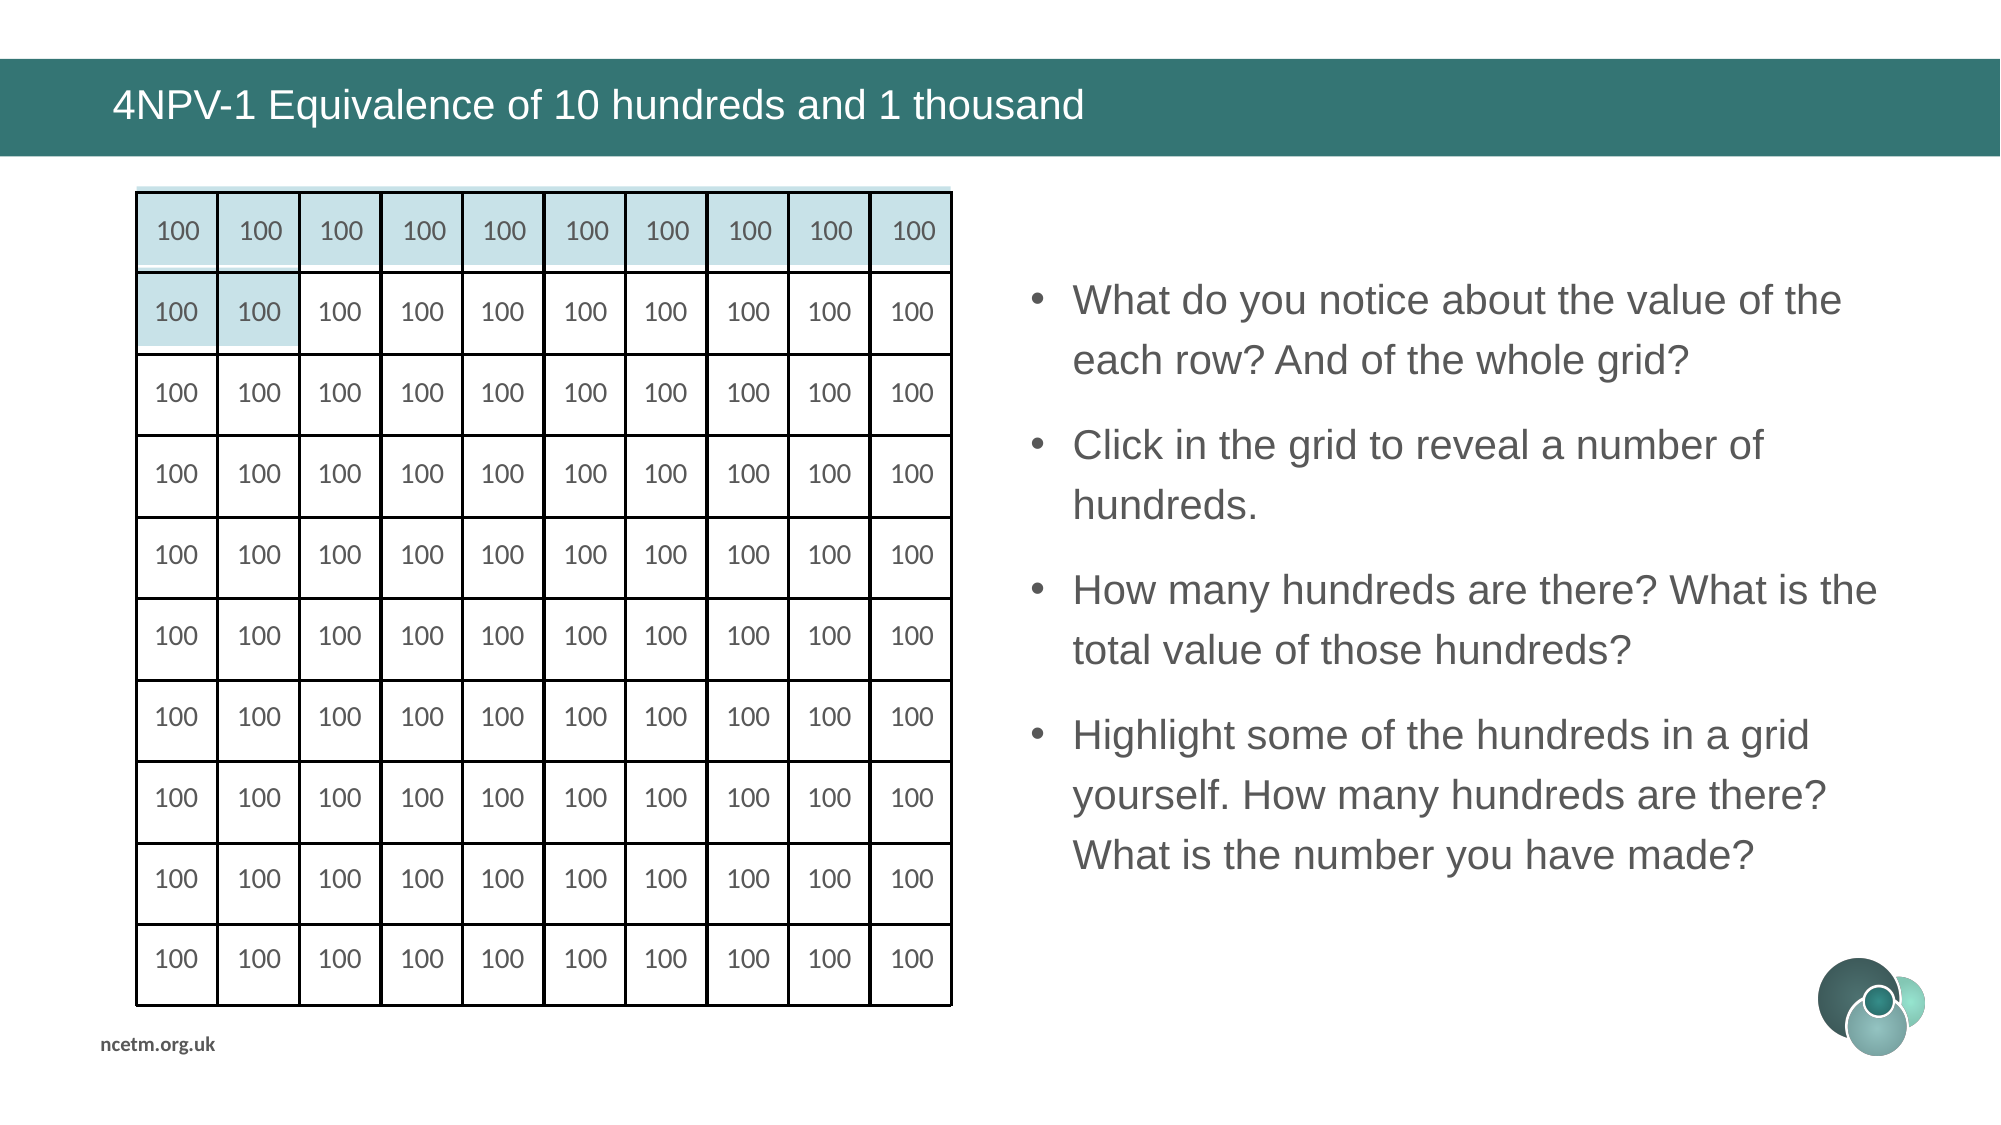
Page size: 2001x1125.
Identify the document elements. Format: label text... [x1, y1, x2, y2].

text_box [136, 204, 218, 983]
text_box What do you notice about the value of the each row? And of the whole grid? Click in the grid to reveal a number of hundreds. How many hundreds are there? What is the total value of those hundreds? Highlight some of the hundreds in a grid yourself. How many hundreds are there? What is the number you have made? [1015, 255, 1900, 894]
text_box [136, 186, 951, 191]
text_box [382, 204, 462, 983]
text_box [462, 204, 544, 983]
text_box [872, 204, 954, 983]
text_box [789, 204, 871, 983]
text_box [299, 204, 381, 983]
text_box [545, 204, 625, 983]
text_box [135, 191, 952, 1007]
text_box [219, 204, 299, 983]
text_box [708, 204, 789, 983]
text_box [625, 204, 707, 983]
picture [1818, 958, 1925, 1056]
title 4NPV-1 Equivalence of 10 hundreds and 1 thousand [97, 76, 1945, 147]
